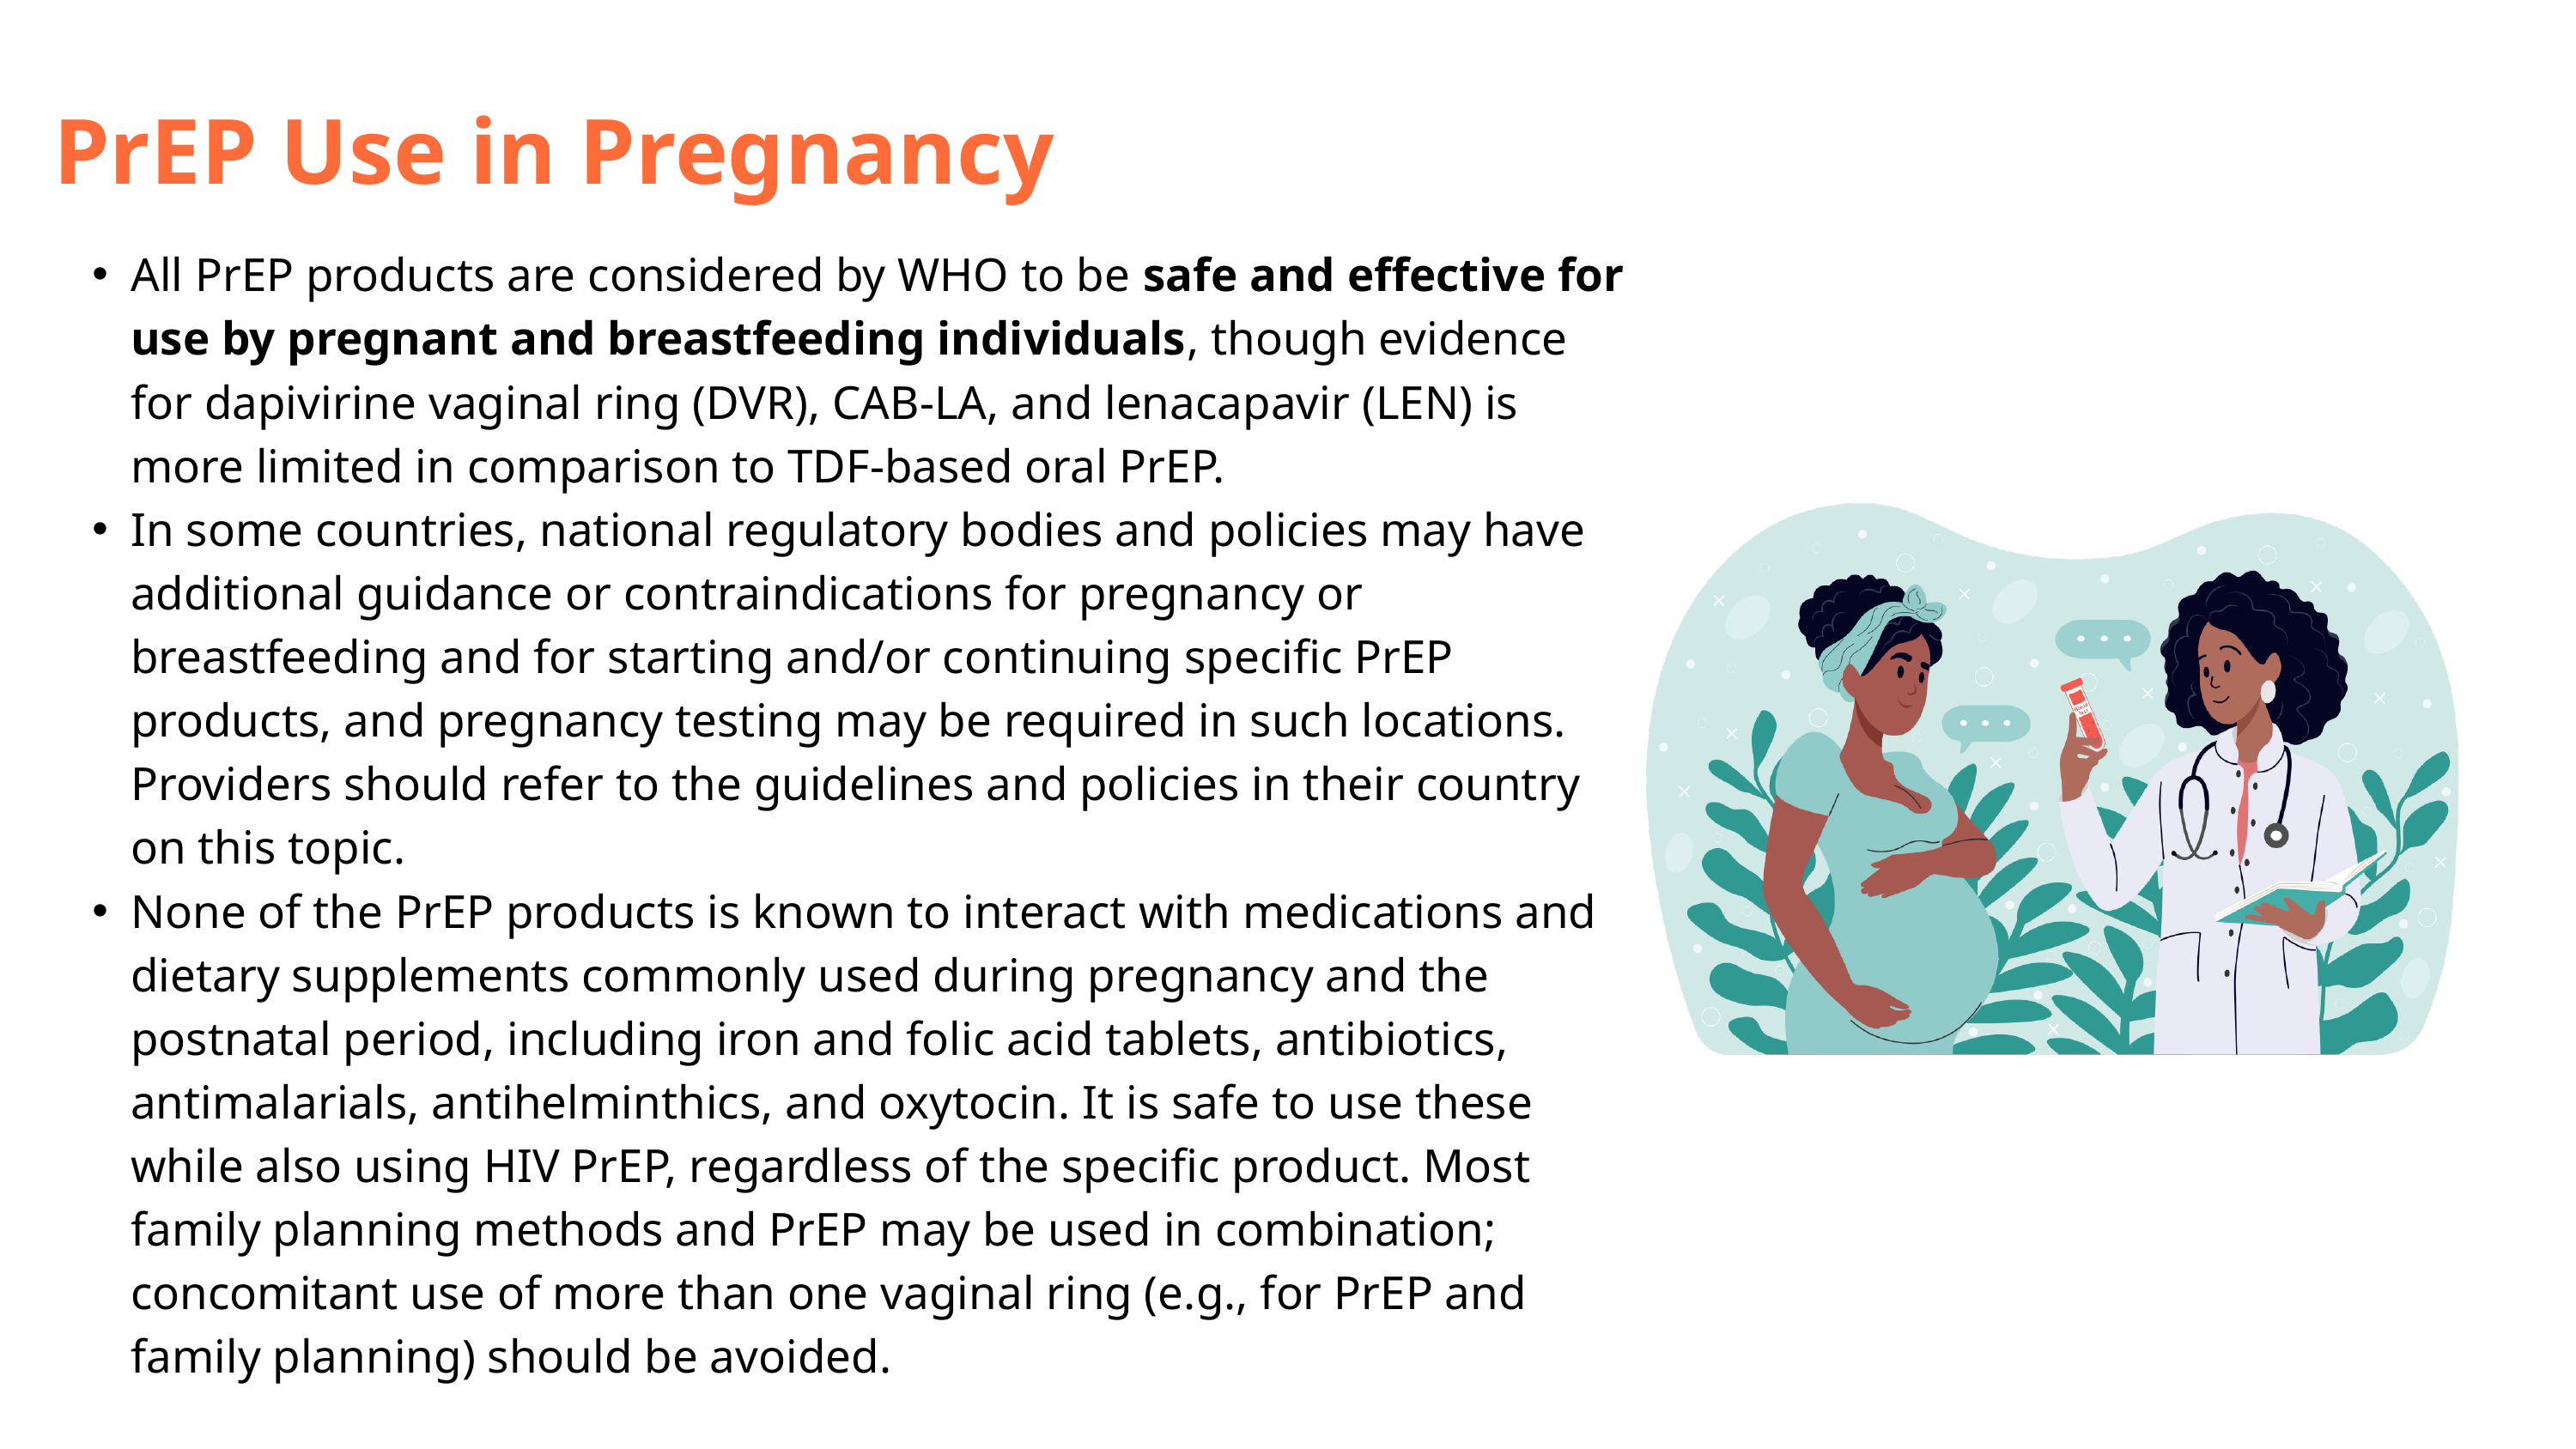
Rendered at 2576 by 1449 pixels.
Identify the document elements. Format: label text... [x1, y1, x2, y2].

text_box All PrEP products are considered by WHO to be safe and effective for use by pregnant and breastfeeding individuals, though evidence for dapivirine vaginal ring (DVR), CAB-LA, and lenacapavir (LEN) is more limited in comparison to TDF-based oral PrEP. In some countries, national regulatory bodies and policies may have additional guidance or contraindications for pregnancy or breastfeeding and for starting and/or continuing specific PrEP products, and pregnancy testing may be required in such locations. Providers should refer to the guidelines and policies in their country on this topic. None of the PrEP products is known to interact with medications and dietary supplements commonly used during pregnancy and the postnatal period, including iron and folic acid tablets, antibiotics, antimalarials, antihelminthics, and oxytocin. It is safe to use these while also using HIV PrEP, regardless of the specific product. Most family planning methods and PrEP may be used in combination; concomitant use of more than one vaginal ring (e.g., for PrEP and family planning) should be avoided. [53, 237, 1627, 1446]
text_box [1626, 423, 2485, 1098]
text_box PrEP Use in Pregnancy [53, 76, 1797, 203]
